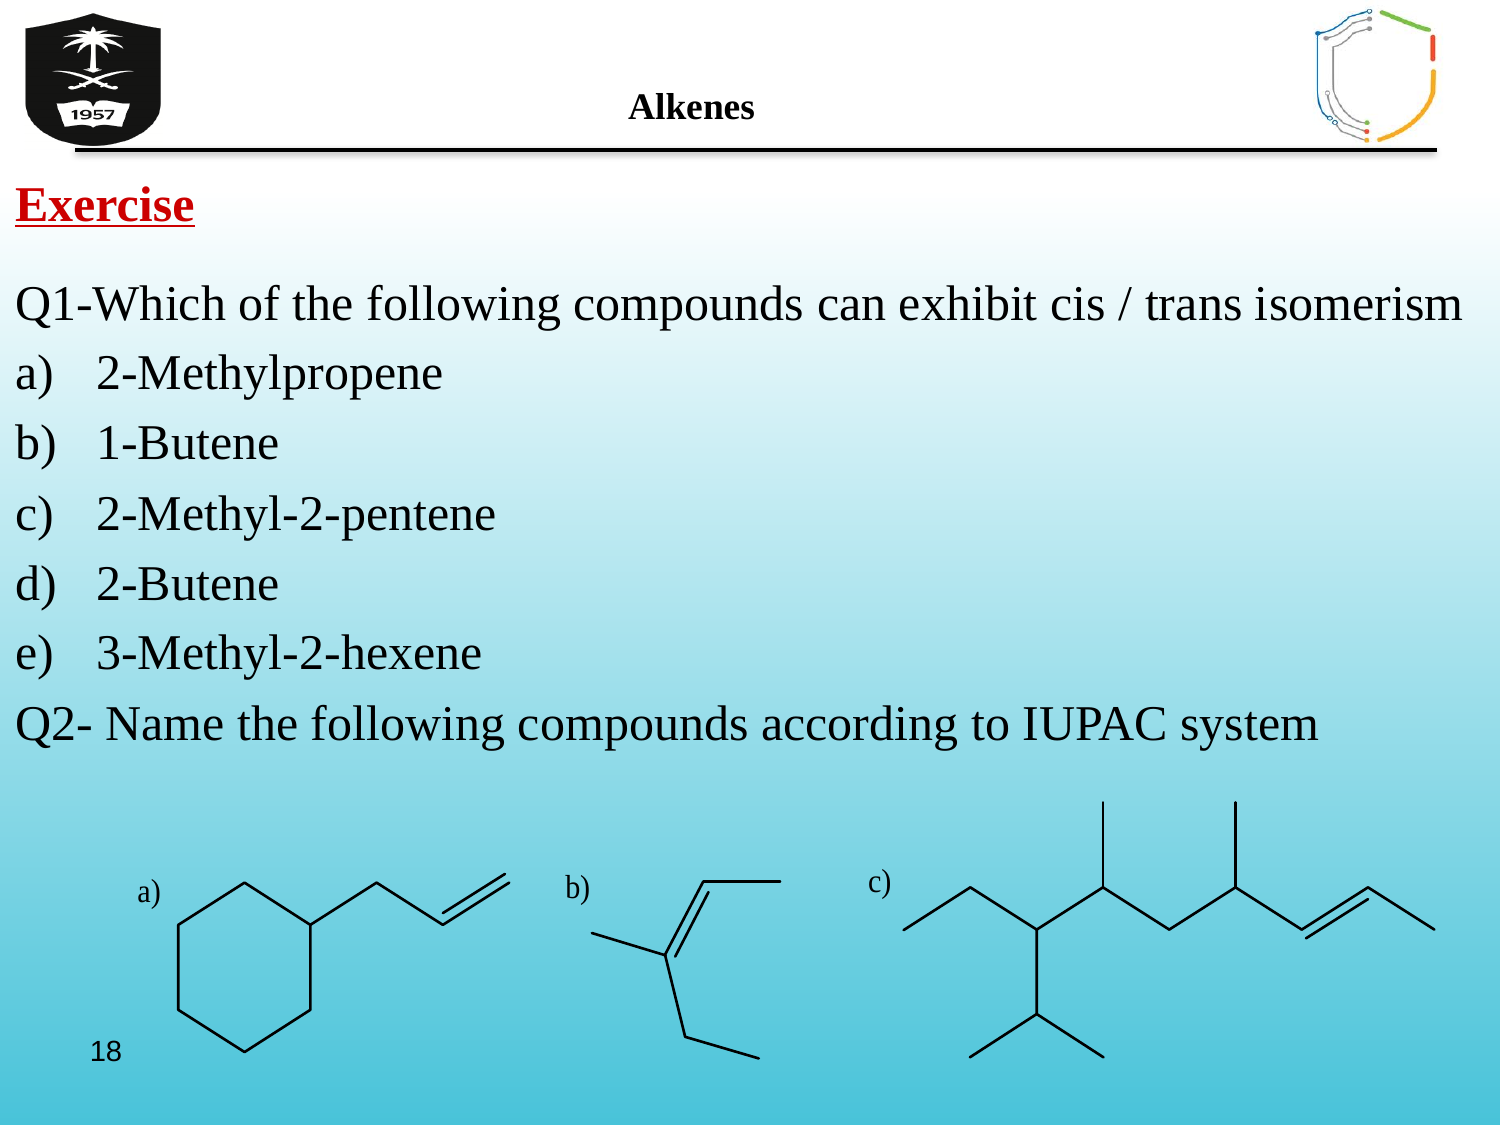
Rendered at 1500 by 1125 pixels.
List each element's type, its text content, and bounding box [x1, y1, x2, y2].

picture [1287, 0, 1463, 165]
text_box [137, 799, 1438, 1063]
list Q1-Which of the following compounds can exhibit cis / trans isomerism 2-Methylpropene 1-Butene 2-Methyl-2-pentene 2-Butene 3-Methyl-2-hexene Q2- Name the following compounds according to IUPAC system [0, 262, 1500, 1050]
text_box 18 [75, 1024, 425, 1103]
title Exercise [0, 137, 313, 262]
picture [24, 12, 163, 151]
text_box Alkenes [613, 74, 771, 135]
